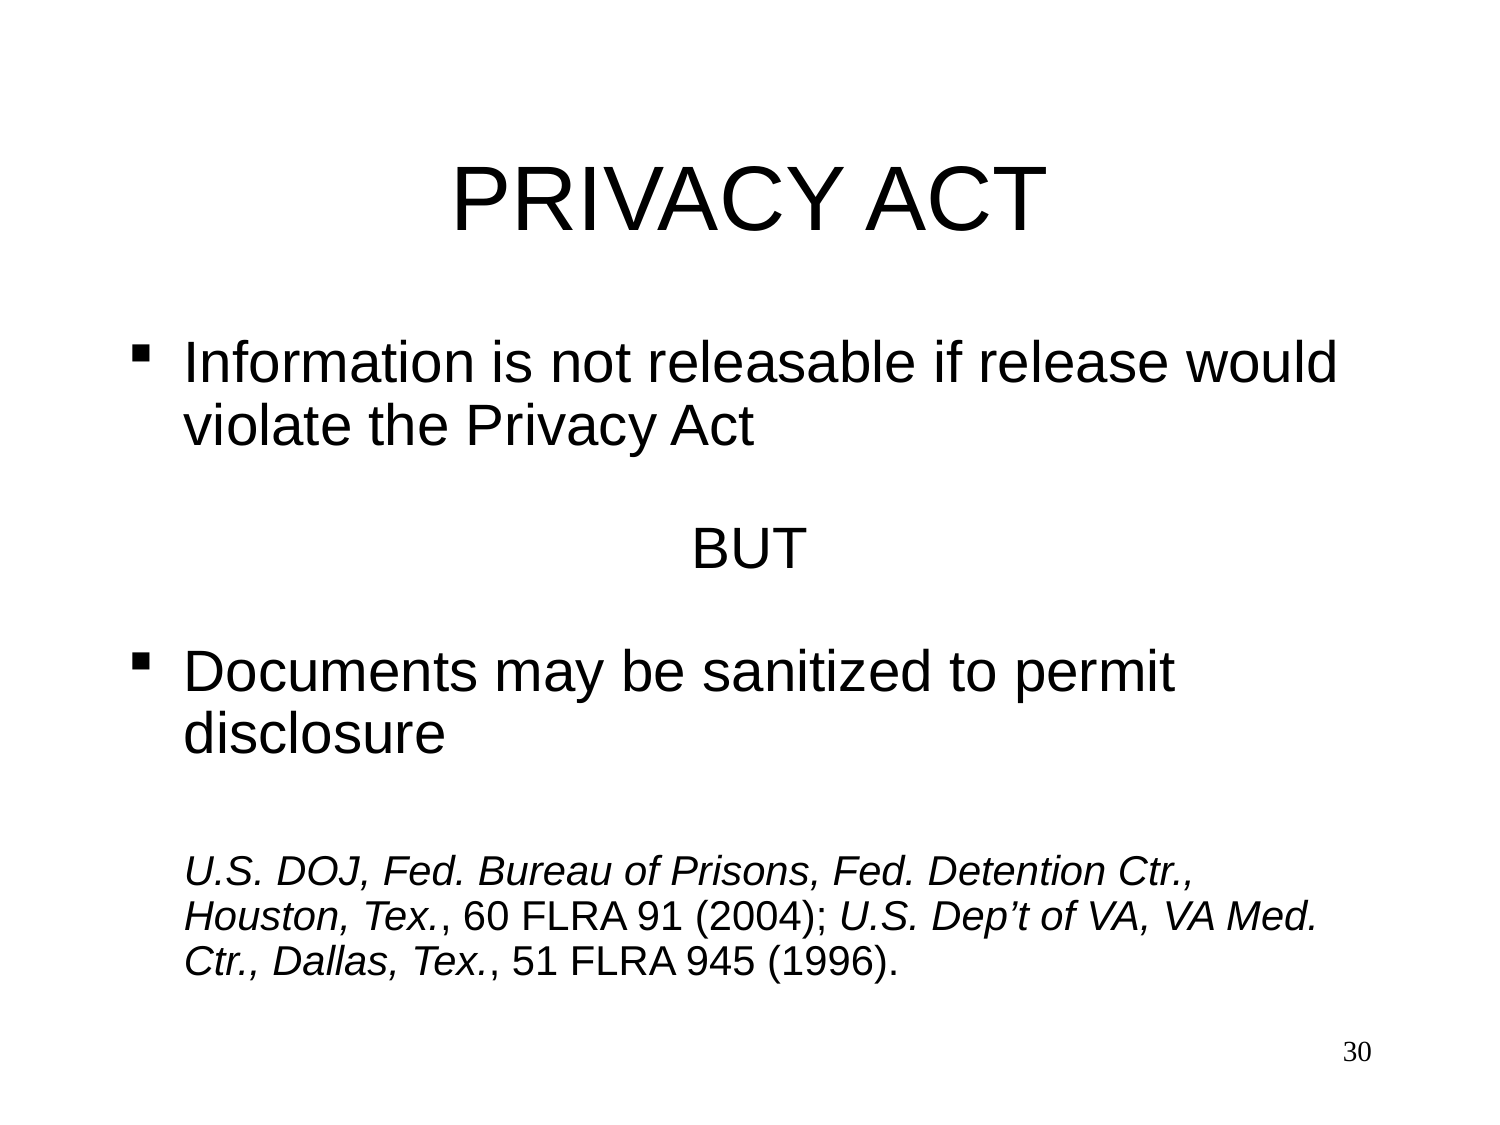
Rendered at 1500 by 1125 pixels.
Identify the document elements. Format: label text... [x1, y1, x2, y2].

list Information is not releasable if release would violate the Privacy Act BUT Documents may be sanitized to permit disclosure U.S. DOJ, Fed. Bureau of Prisons, Fed. Detention Ctr., Houston, Tex., 60 FLRA 91 (2004); U.S. Dep’t of VA, VA Med. Ctr., Dallas, Tex., 51 FLRA 945 (1996). [112, 324, 1388, 1001]
title PRIVACY ACT [112, 99, 1388, 288]
slide_number 30 [1074, 1024, 1388, 1101]
